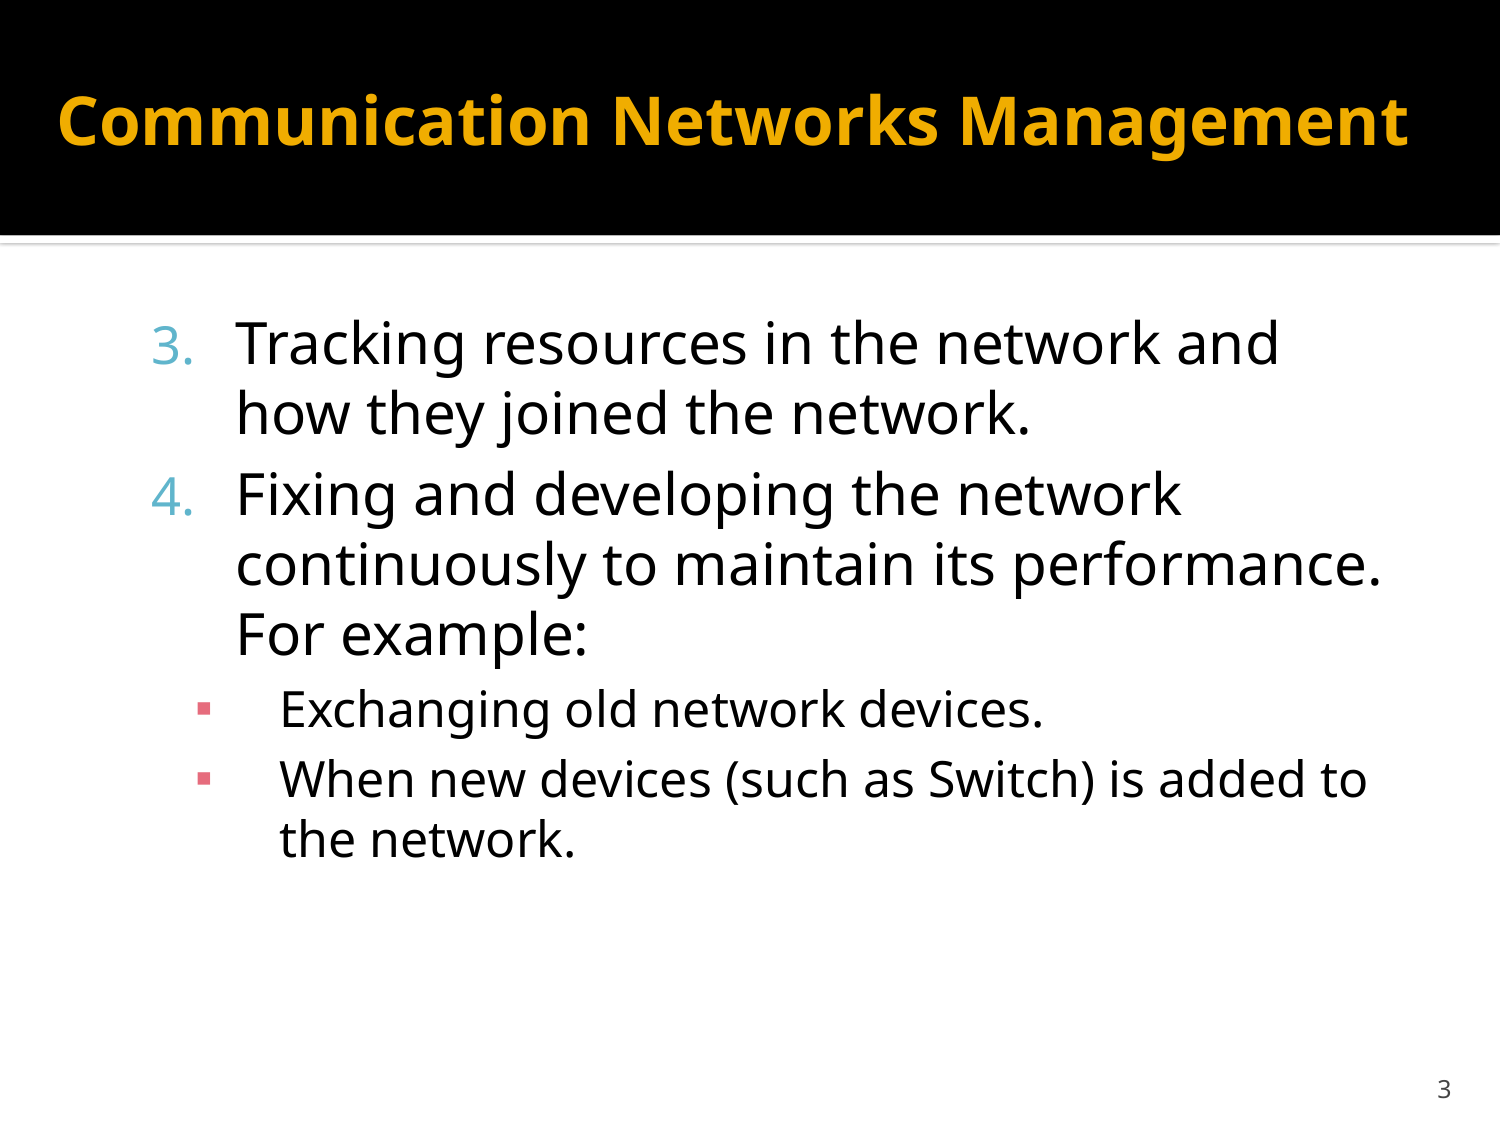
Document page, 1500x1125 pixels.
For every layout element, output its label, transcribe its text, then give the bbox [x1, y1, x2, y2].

title Communication Networks Management [41, 37, 1471, 200]
slide_number 3 [1345, 1062, 1467, 1108]
list Tracking resources in the network and how they joined the network. Fixing and developing the network continuously to maintain its performance. For example: Exchanging old network devices. When new devices (such as Switch) is added to the network. [75, 291, 1425, 1050]
